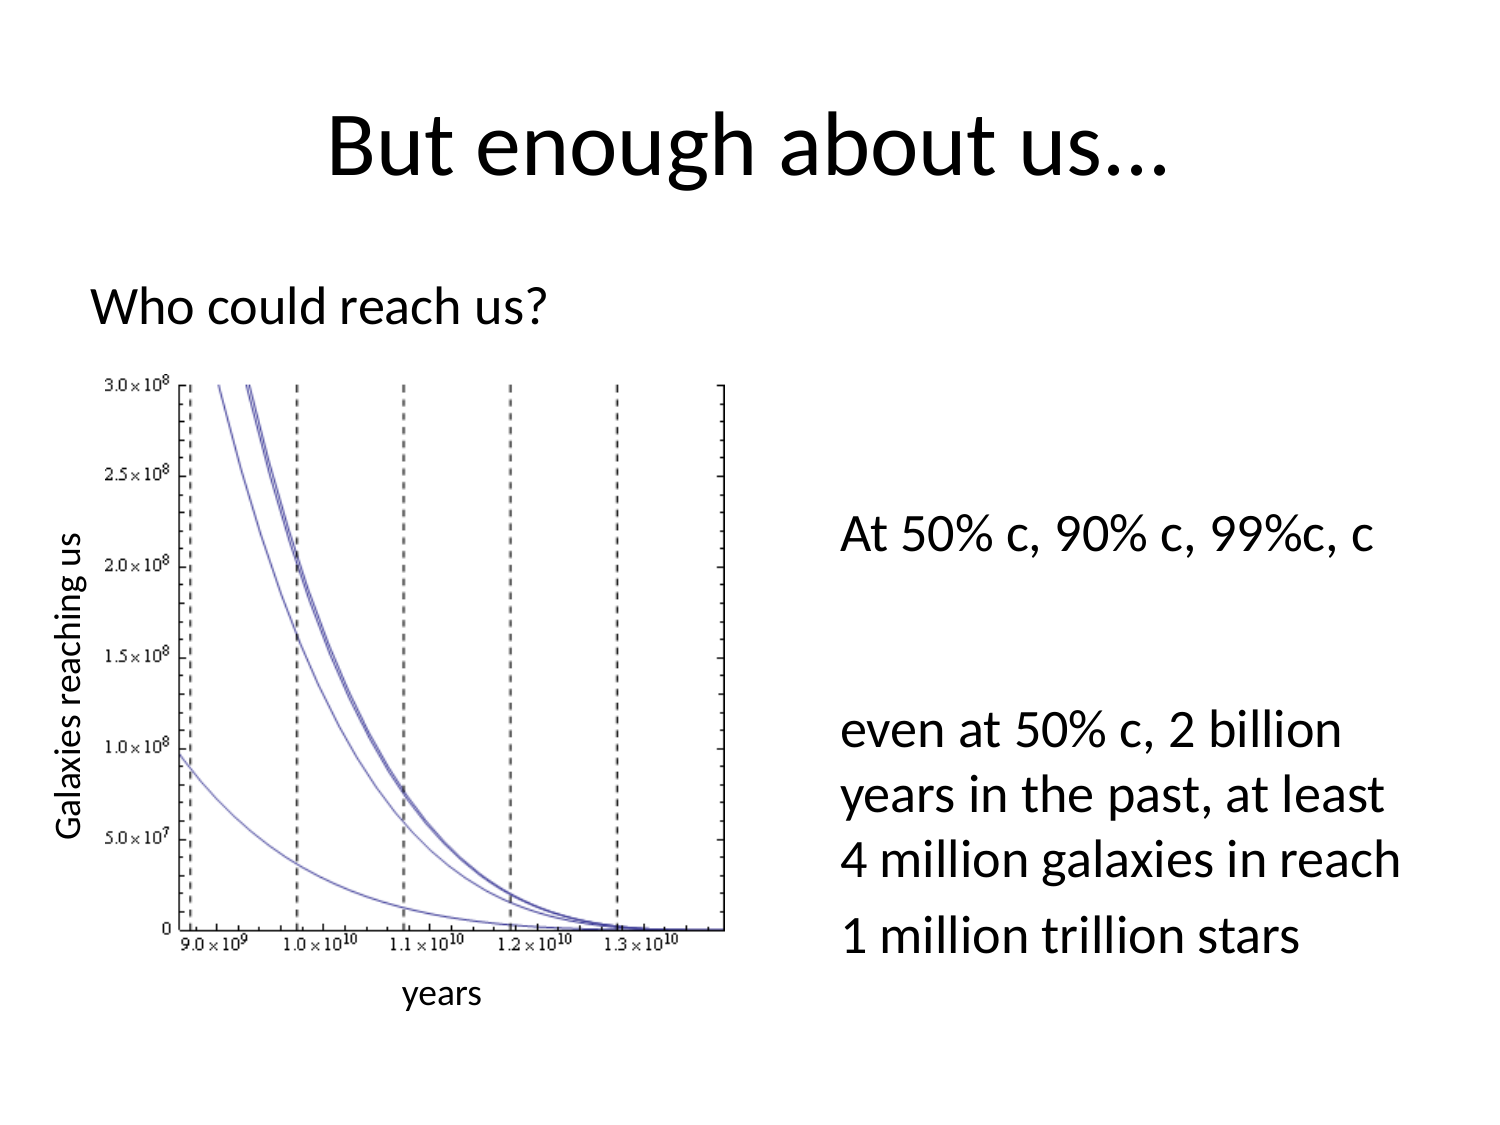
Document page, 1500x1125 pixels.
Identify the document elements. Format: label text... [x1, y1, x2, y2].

picture [105, 374, 725, 960]
text_box years [387, 968, 498, 1021]
title But enough about us... [75, 45, 1425, 233]
list Who could reach us? At 50% c, 90% c, 99%c, c even at 50% c, 2 billion years in the past, at least 4 million galaxies in reach 1 million trillion stars [75, 262, 1425, 1125]
text_box Galaxies reaching us [35, 517, 95, 856]
